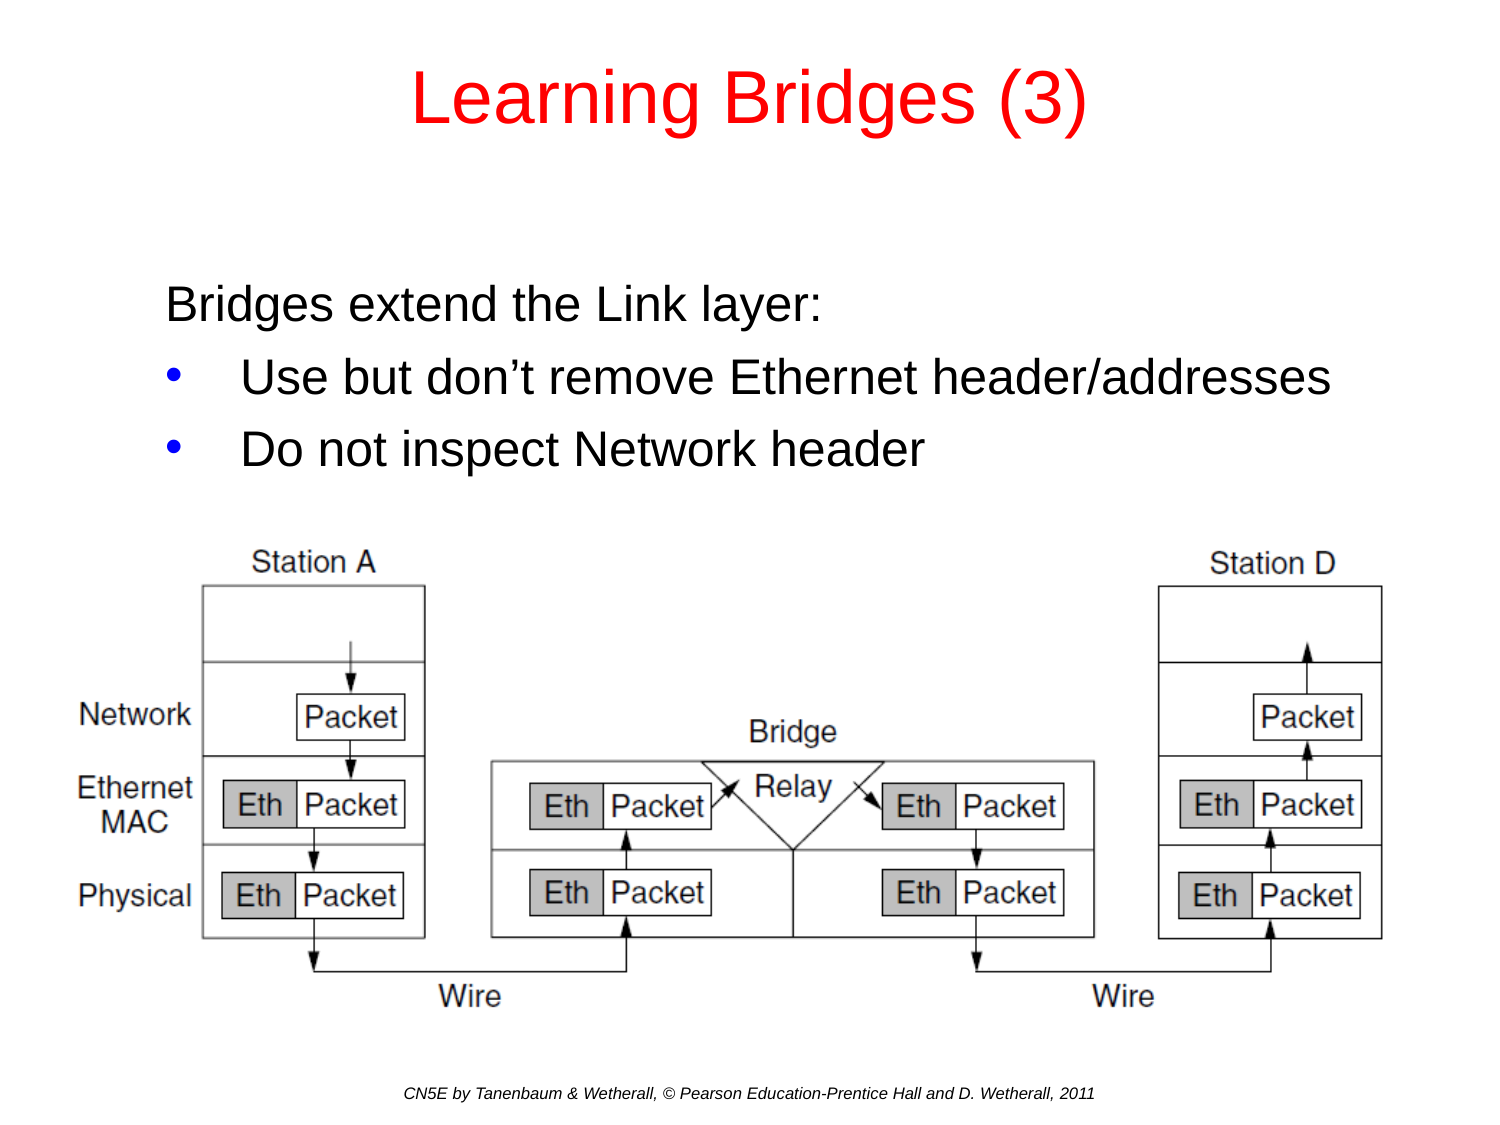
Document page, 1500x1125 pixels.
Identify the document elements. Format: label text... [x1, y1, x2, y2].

picture [46, 534, 1410, 1019]
list Bridges extend the Link layer: Use but don’t remove Ethernet header/addresses Do not inspect Network header [149, 263, 1429, 1020]
footer CN5E by Tanenbaum & Wetherall, © Pearson Education-Prentice Hall and D. Wetherall, 2011 [0, 1074, 1500, 1125]
title Learning Bridges (3) [0, 0, 1500, 188]
